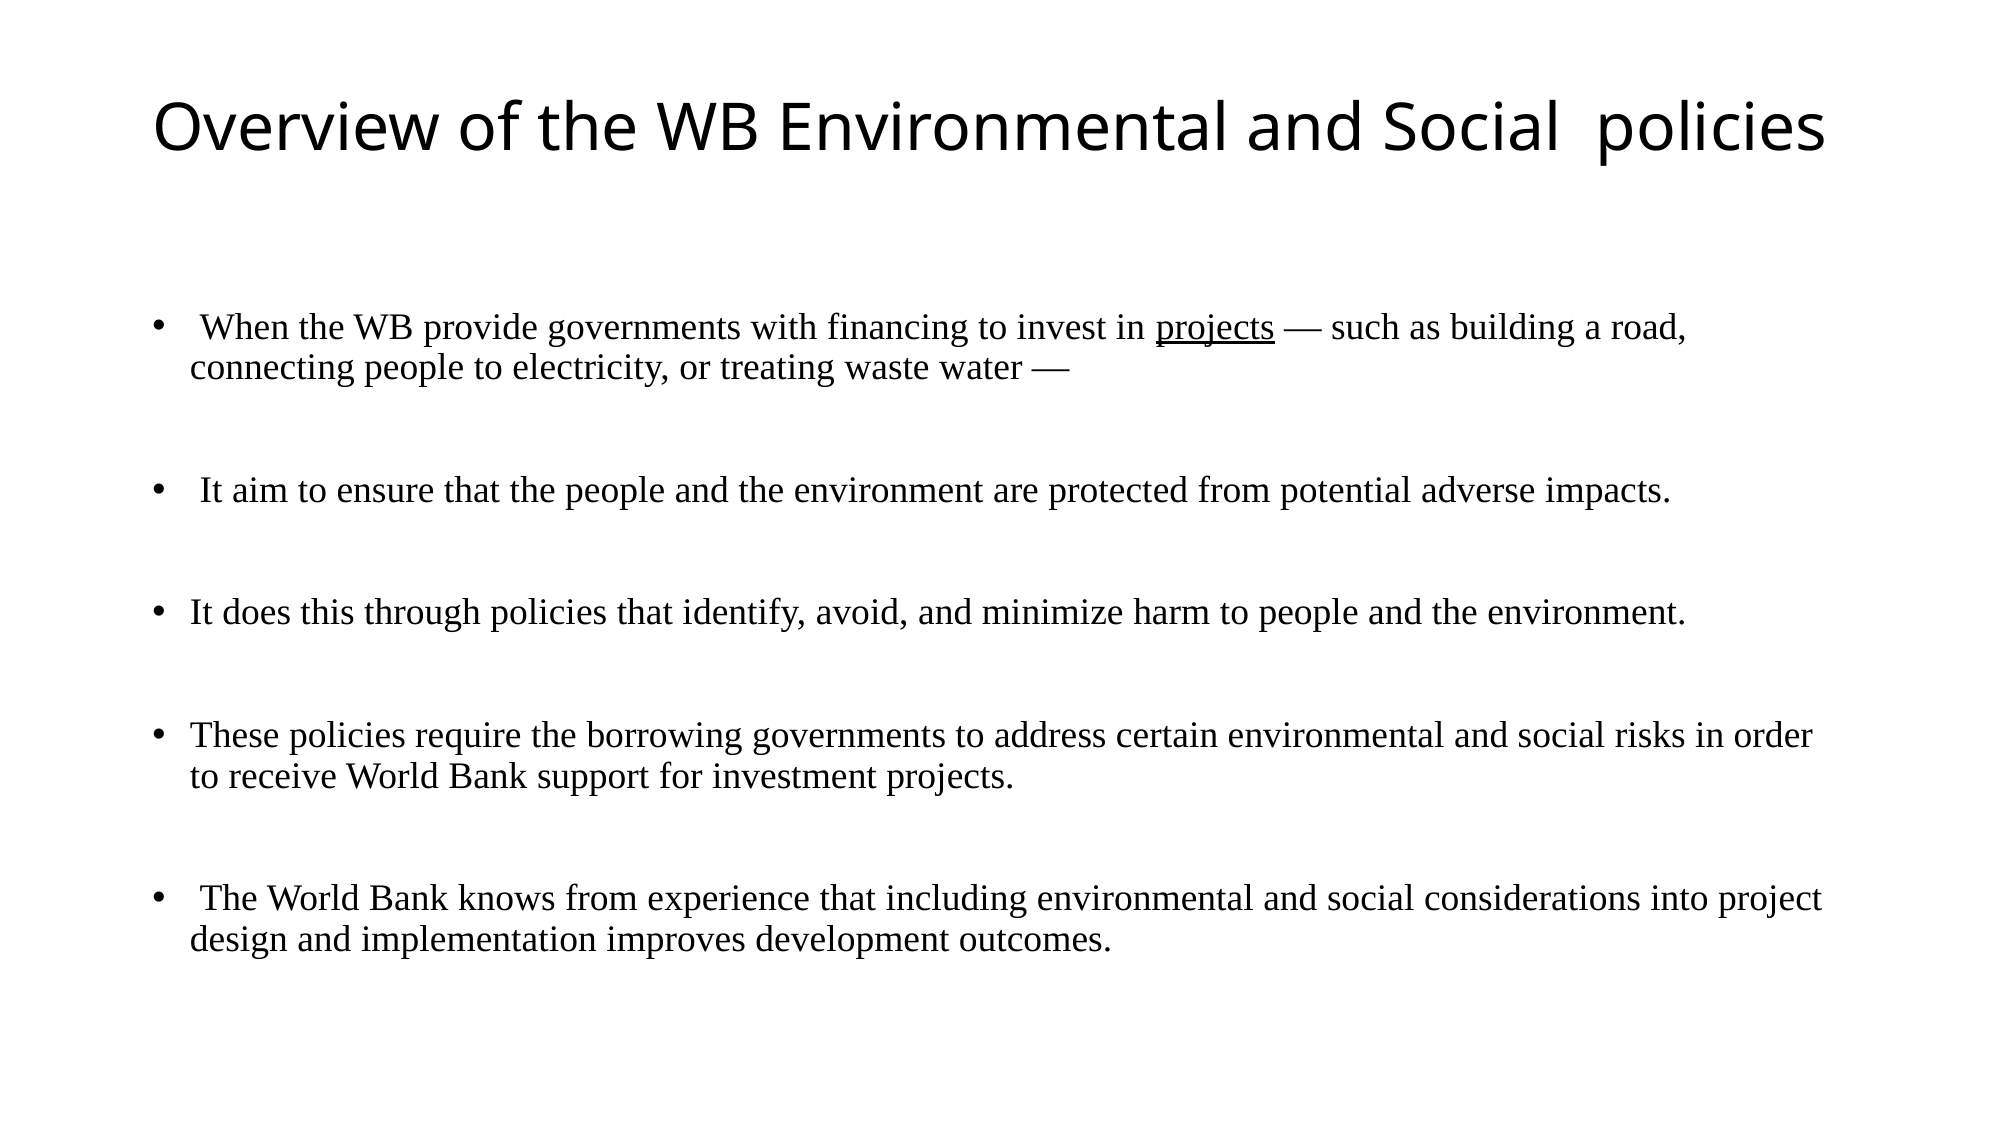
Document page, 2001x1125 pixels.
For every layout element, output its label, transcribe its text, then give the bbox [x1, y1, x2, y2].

list When the WB provide governments with financing to invest in projects — such as building a road, connecting people to electricity, or treating waste water — It aim to ensure that the people and the environment are protected from potential adverse impacts. It does this through policies that identify, avoid, and minimize harm to people and the environment. These policies require the borrowing governments to address certain environmental and social risks in order to receive World Bank support for investment projects. The World Bank knows from experience that including environmental and social considerations into project design and implementation improves development outcomes. [137, 299, 1863, 1014]
title Overview of the WB Environmental and Social policies [137, 59, 1863, 278]
